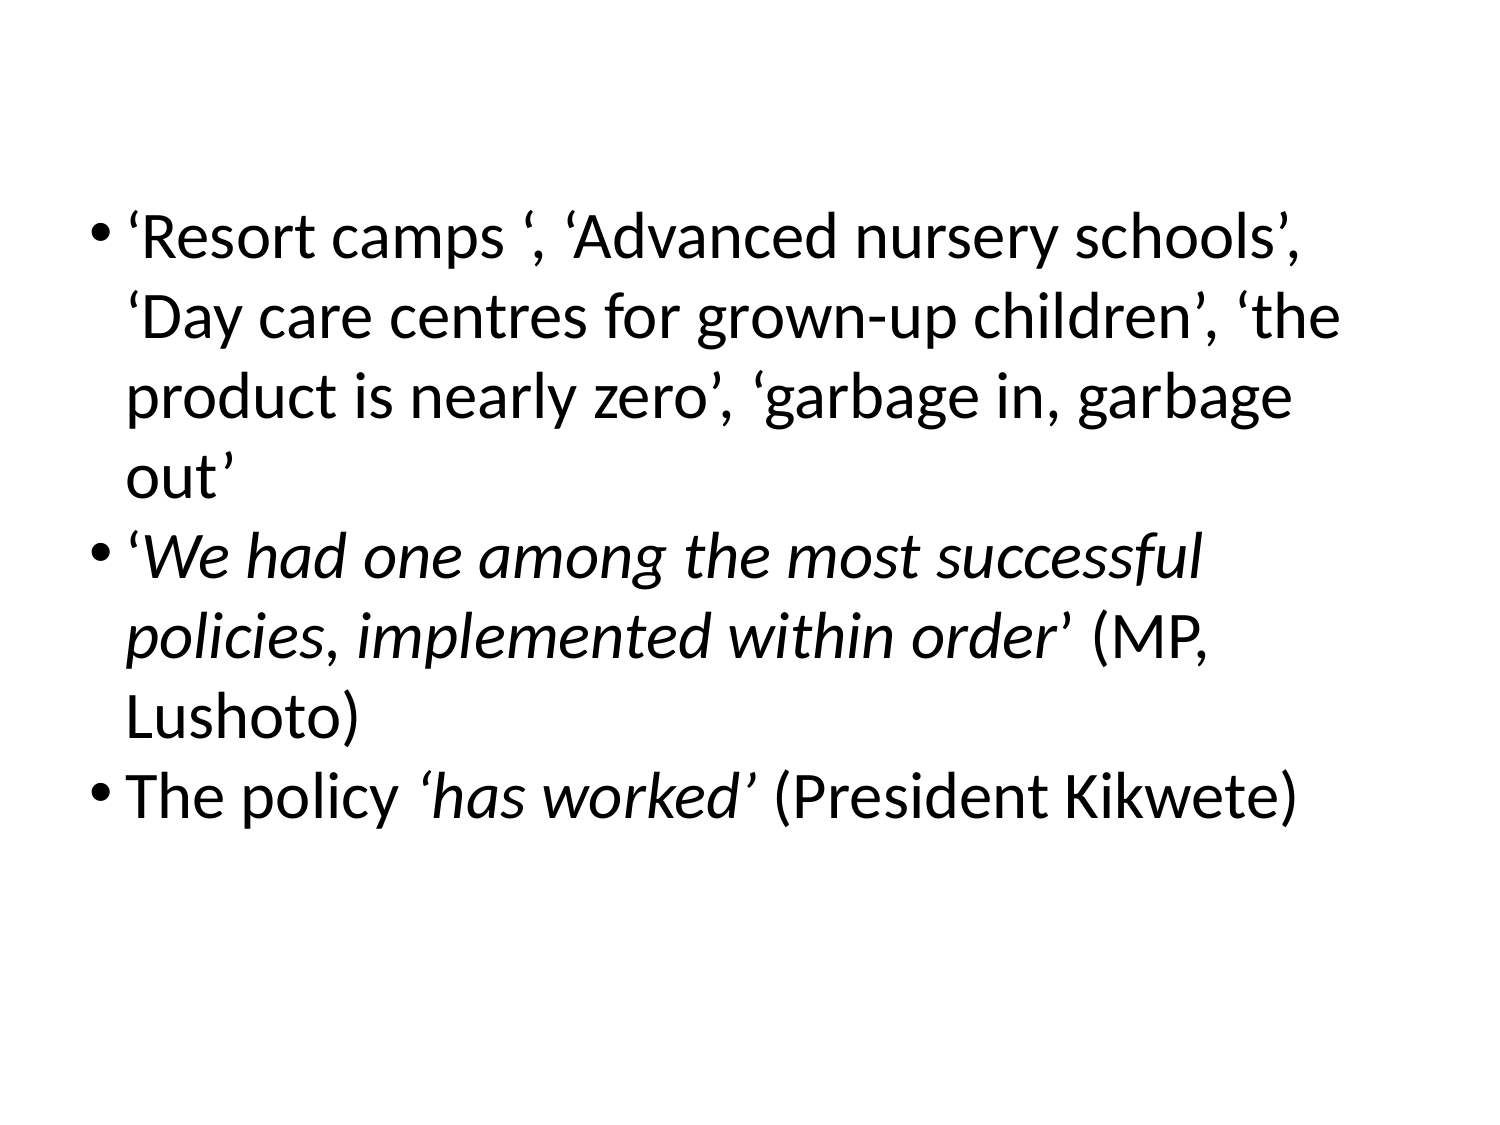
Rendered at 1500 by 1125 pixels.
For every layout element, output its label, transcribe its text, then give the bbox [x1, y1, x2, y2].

text_box ‘Resort camps ‘, ‘Advanced nursery schools’, ‘Day care centres for grown-up children’, ‘the product is nearly zero’, ‘garbage in, garbage out’ ‘We had one among the most successful policies, implemented within order’ (MP, Lushoto) The policy ‘has worked’ (President Kikwete) [75, 184, 1425, 1005]
